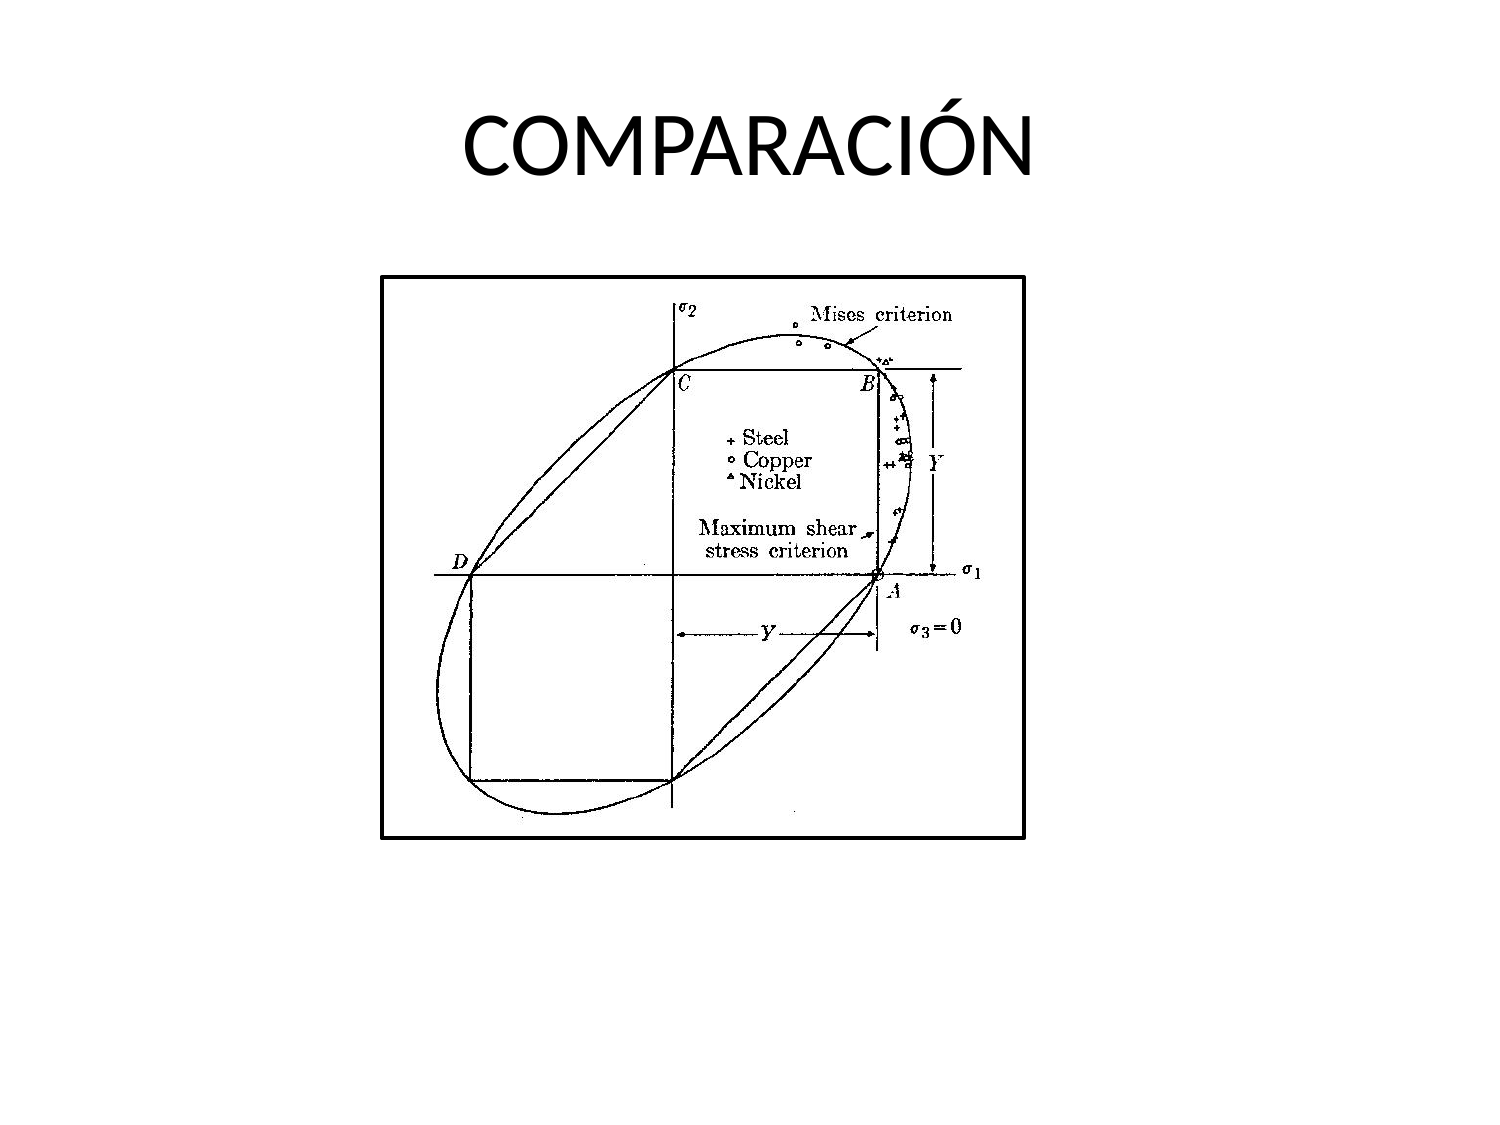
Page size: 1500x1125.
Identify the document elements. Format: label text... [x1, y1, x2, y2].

title COMPARACIÓN [75, 45, 1425, 233]
picture [383, 278, 1022, 837]
